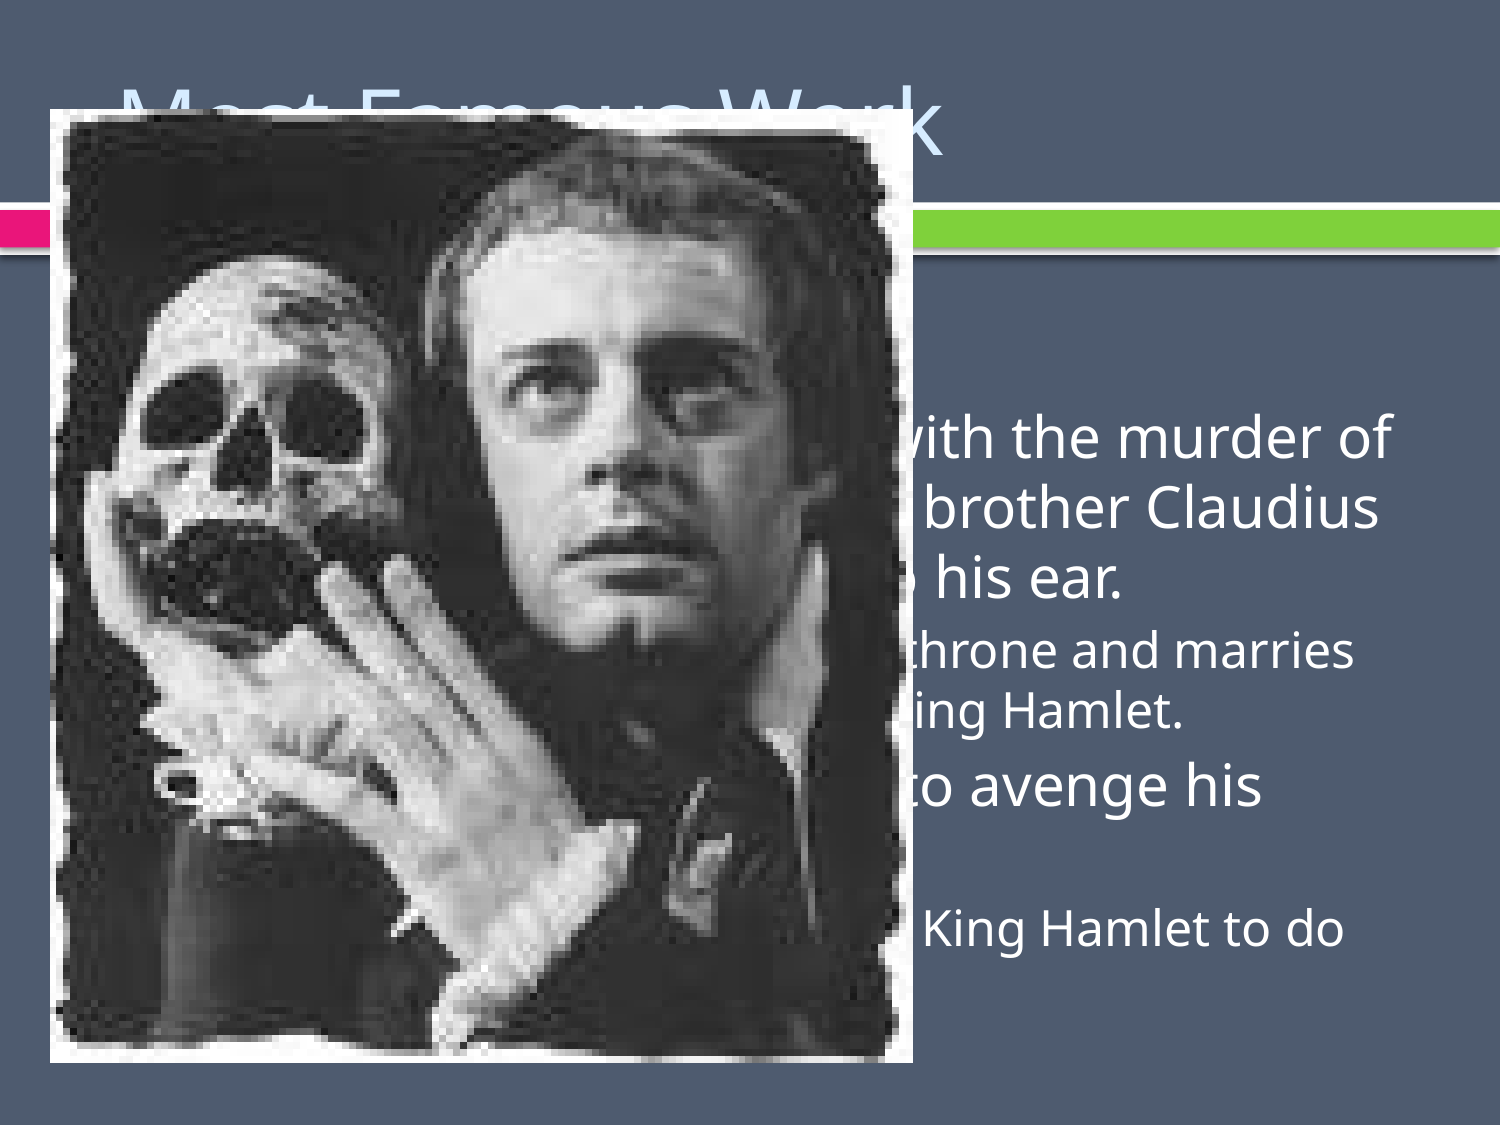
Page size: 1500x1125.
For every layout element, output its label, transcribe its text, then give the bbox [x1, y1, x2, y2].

title Most Famous Work [100, 37, 1438, 200]
picture [49, 109, 913, 1063]
list Hamlet (1599-1601) This tragedy starts off with the murder of King Hamlet by his own brother Claudius who poured poison into his ear. Claudius takes over the throne and marries Gertrude the widow of King Hamlet. Prince Hamlet sets out to avenge his father’s murder. Was told by the ghost of King Hamlet to do so. [916, 262, 1438, 1063]
